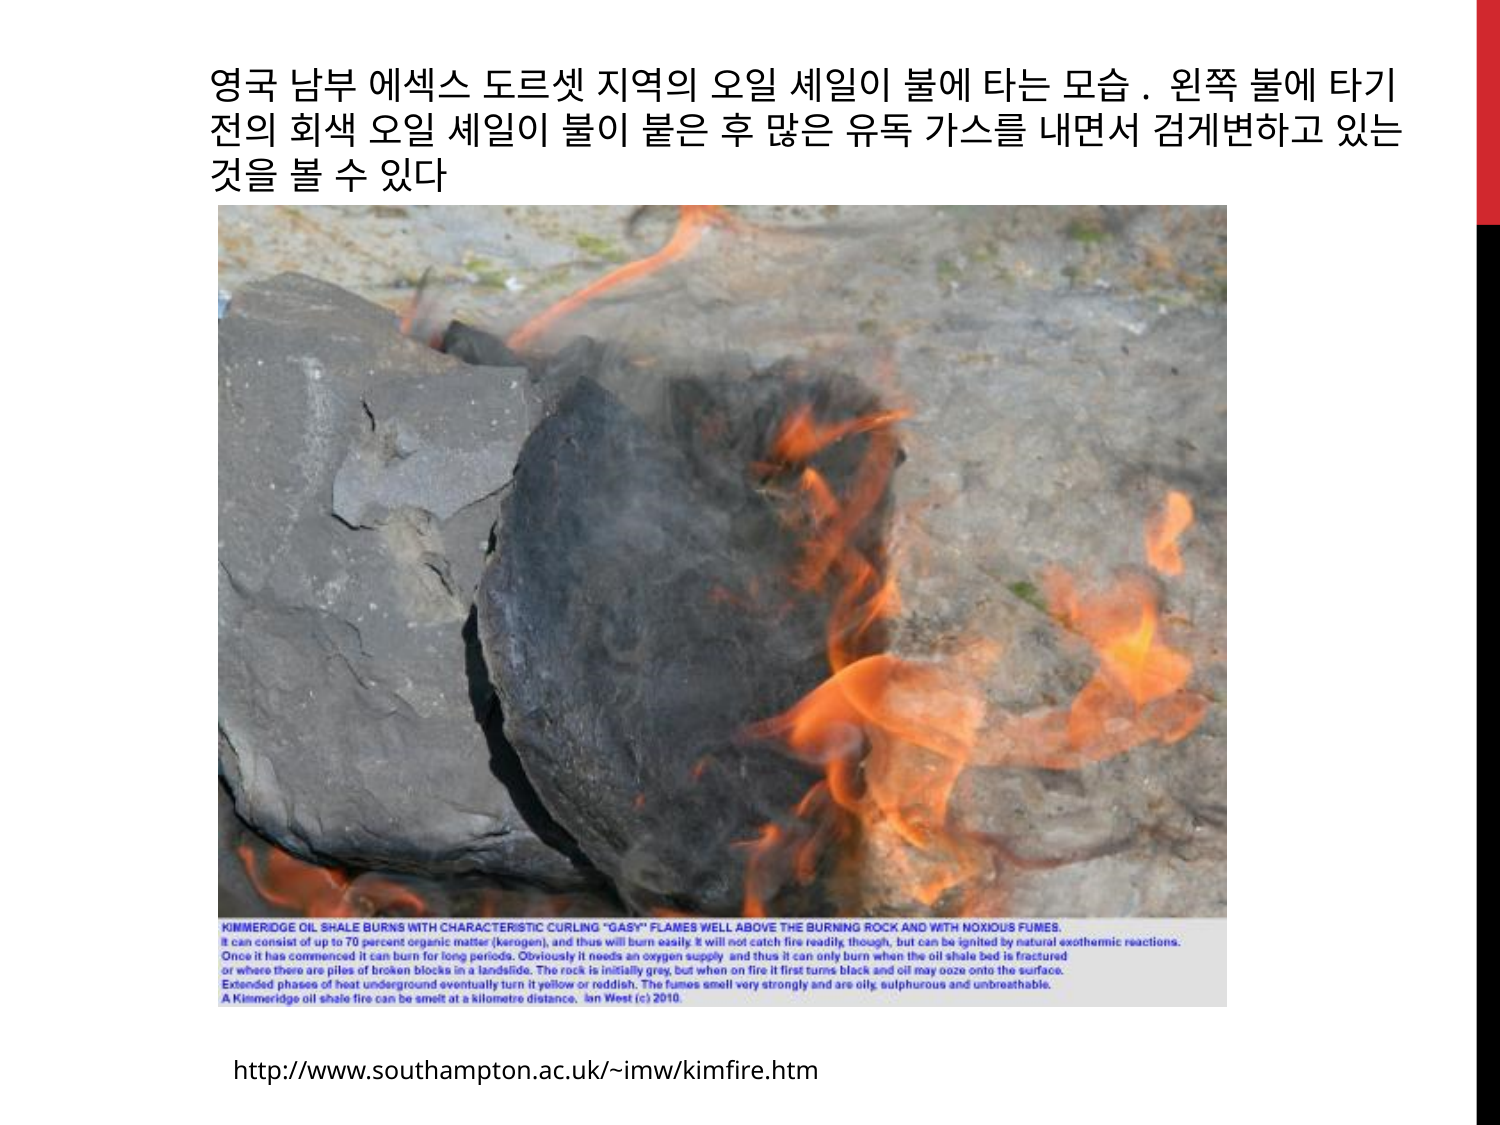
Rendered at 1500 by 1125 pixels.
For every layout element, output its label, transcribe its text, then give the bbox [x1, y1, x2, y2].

text_box http://www.southampton.ac.uk/~imw/kimfire.htm [218, 1046, 969, 1092]
text_box 영국 남부 에섹스 도르셋 지역의 오일 셰일이 불에 타는 모습. 왼쪽 불에 타기 전의 회색 오일 셰일이 불이 붙은 후 많은 유독 가스를 내면서 검게변하고 있는 것을 볼 수 있다 [194, 54, 1424, 205]
picture [217, 205, 1228, 1007]
